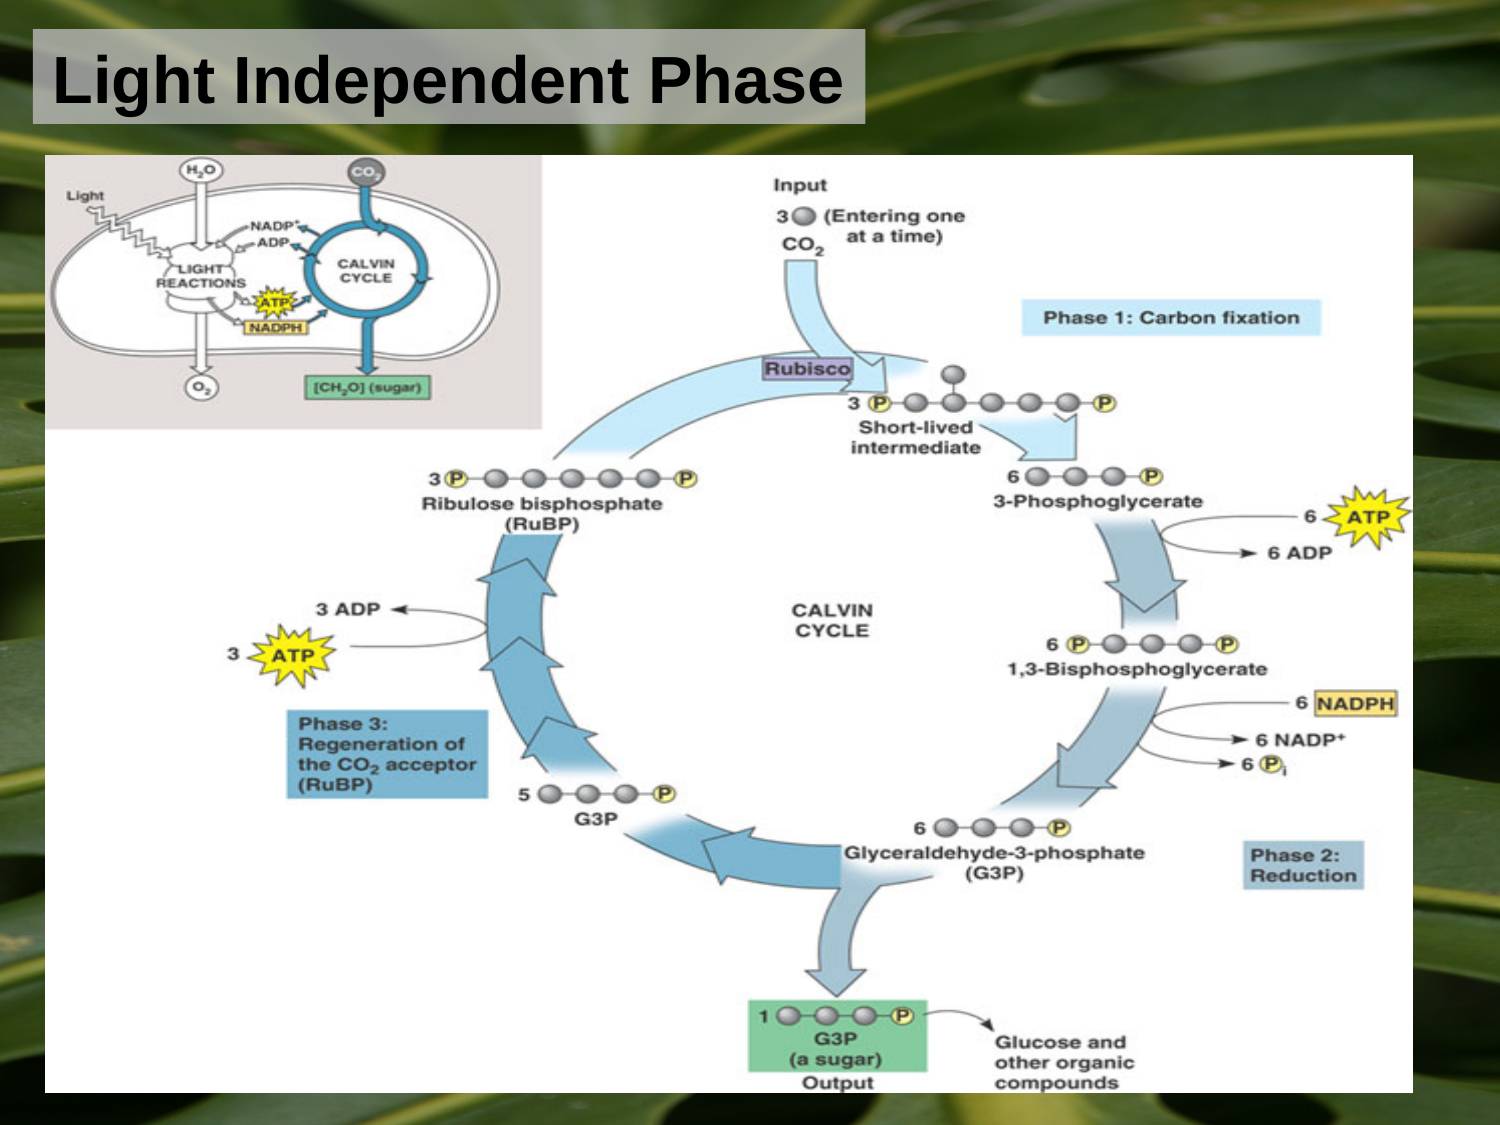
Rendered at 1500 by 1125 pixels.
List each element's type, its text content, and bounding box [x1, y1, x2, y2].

picture [0, 0, 1500, 1125]
text_box Light Independent Phase [32, 29, 866, 124]
